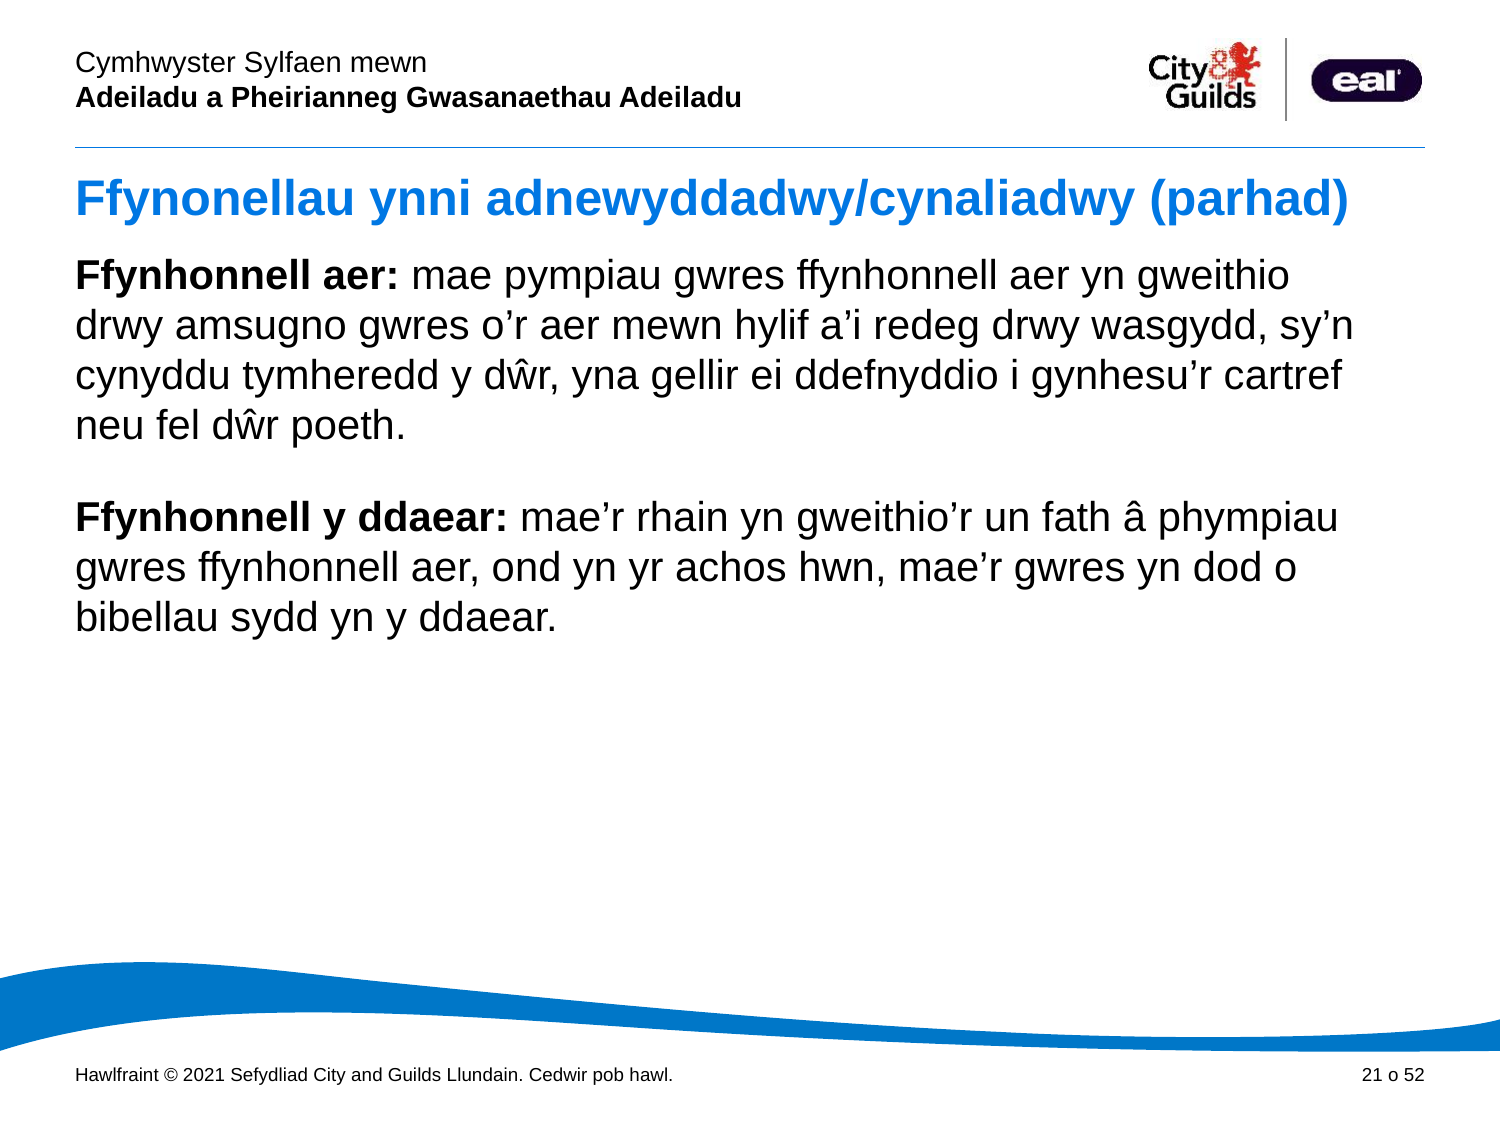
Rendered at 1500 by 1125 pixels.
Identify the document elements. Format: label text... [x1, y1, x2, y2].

picture [1149, 38, 1422, 121]
title Ffynonellau ynni adnewyddadwy/cynaliadwy (parhad) [74, 165, 1426, 229]
list Ffynhonnell aer: mae pympiau gwres ffynhonnell aer yn gweithio drwy amsugno gwres o’r aer mewn hylif a’i redeg drwy wasgydd, sy’n cynyddu tymheredd y dŵr, yna gellir ei ddefnyddio i gynhesu’r cartref neu fel dŵr poeth. Ffynhonnell y ddaear: mae’r rhain yn gweithio’r un fath â phympiau gwres ffynhonnell aer, ond yn yr achos hwn, mae’r gwres yn dod o bibellau sydd yn y ddaear. [74, 247, 1389, 946]
